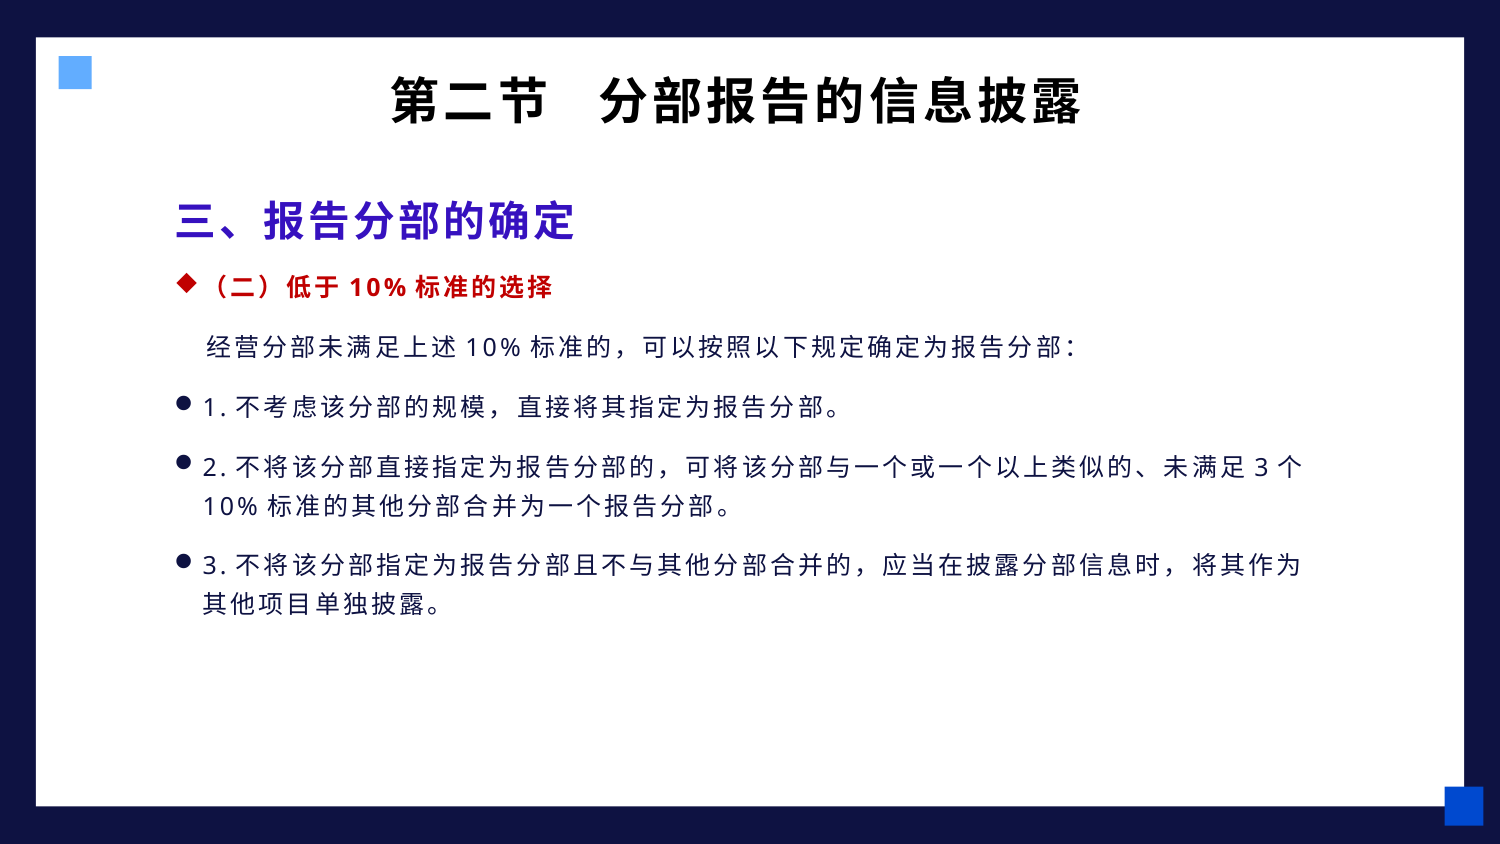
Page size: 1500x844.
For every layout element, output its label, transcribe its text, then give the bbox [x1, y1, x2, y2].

list 三、报告分部的确定 （二）低于10%标准的选择 经营分部未满足上述10%标准的，可以按照以下规定确定为报告分部： 1.不考虑该分部的规模，直接将其指定为报告分部。 2.不将该分部直接指定为报告分部的，可将该分部与一个或一个以上类似的、未满足3个10%标准的其他分部合并为一个报告分部。 3.不将该分部指定为报告分部且不与其他分部合并的，应当在披露分部信息时，将其作为其他项目单独披露。 [157, 179, 1343, 604]
title 第二节 分部报告的信息披露 [141, 48, 1327, 138]
